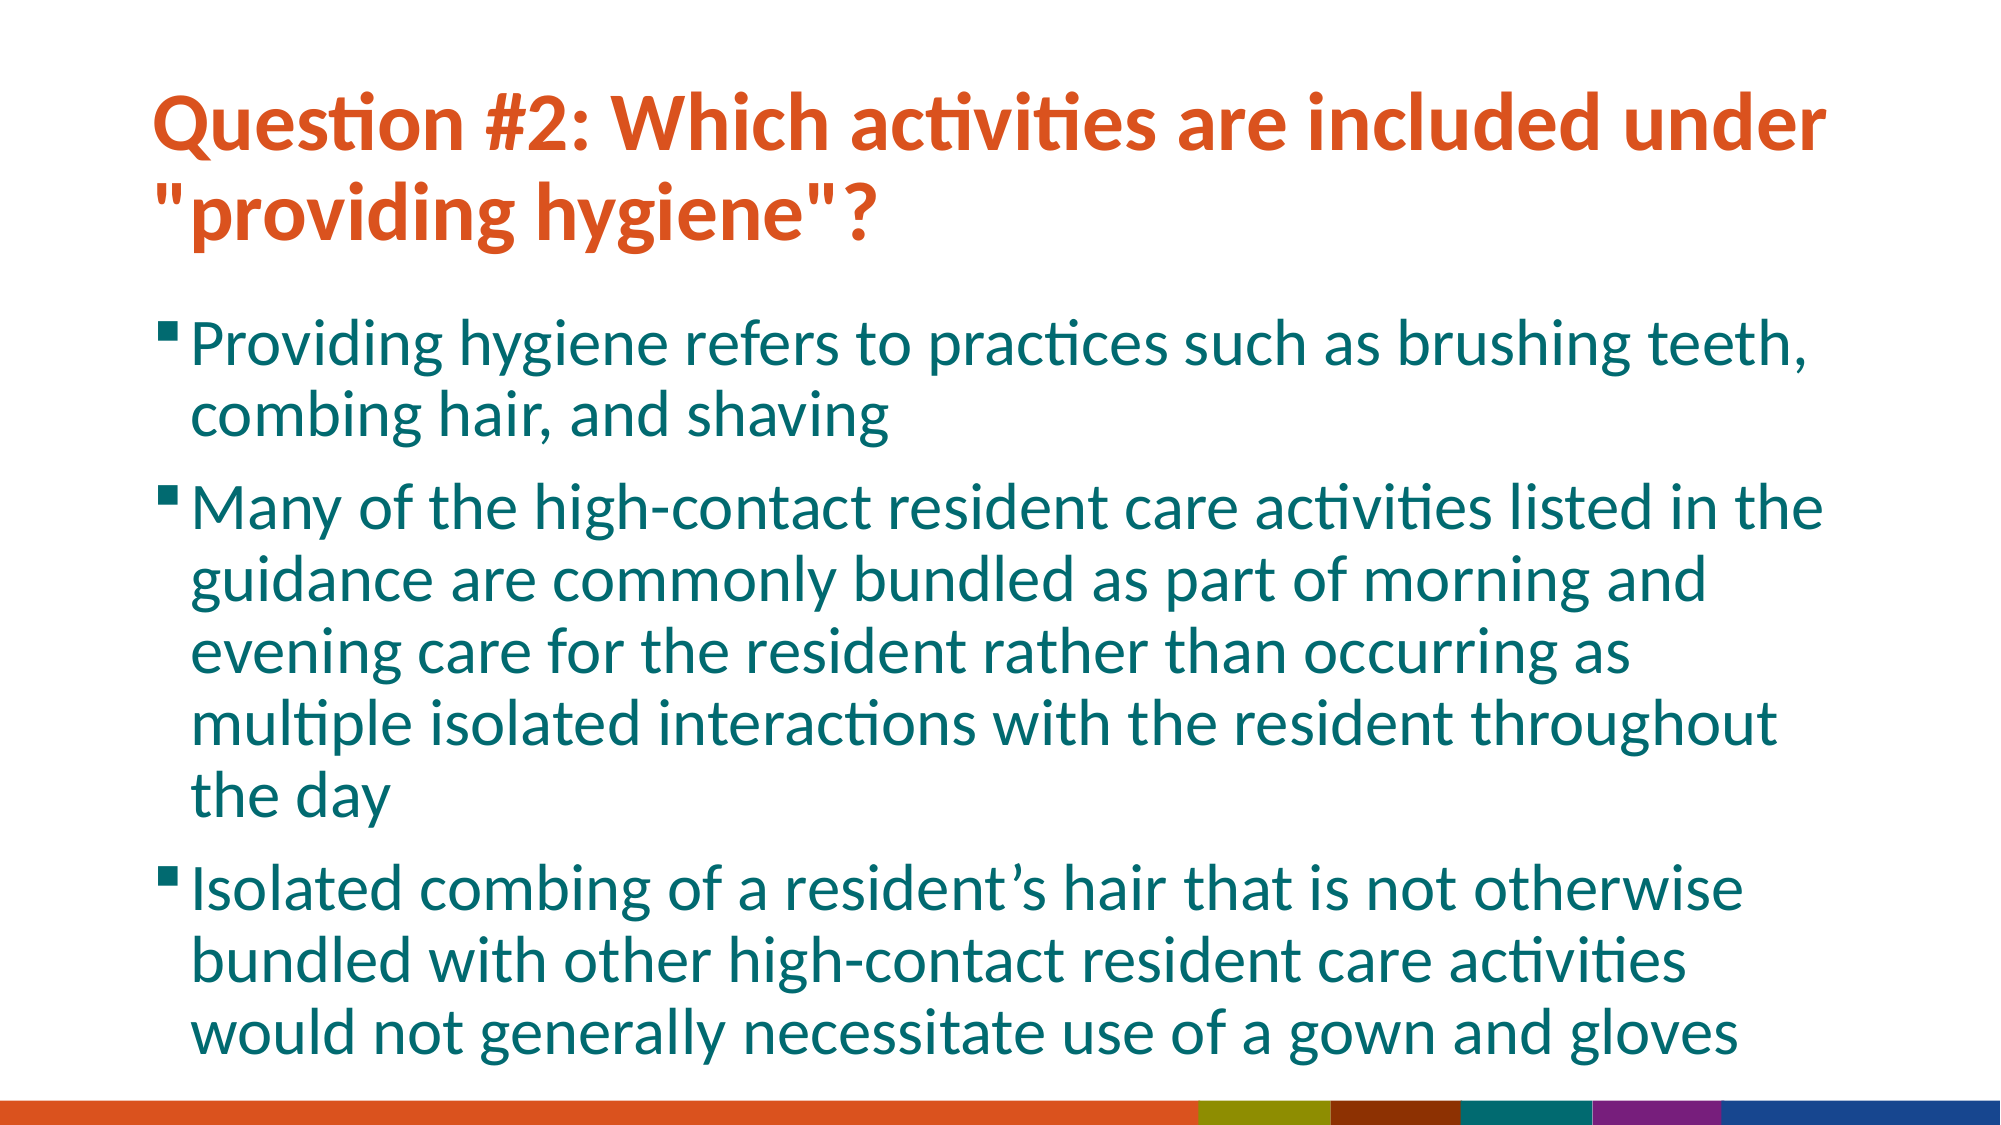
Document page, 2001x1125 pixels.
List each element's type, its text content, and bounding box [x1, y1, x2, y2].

title Question #2: Which activities are included under "providing hygiene"? [137, 59, 1863, 278]
list Providing hygiene refers to practices such as brushing teeth, combing hair, and shaving Many of the high-contact resident care activities listed in the guidance are commonly bundled as part of morning and evening care for the resident rather than occurring as multiple isolated interactions with the resident throughout the day Isolated combing of a resident’s hair that is not otherwise bundled with other high-contact resident care activities would not generally necessitate use of a gown and gloves [137, 299, 1863, 1016]
